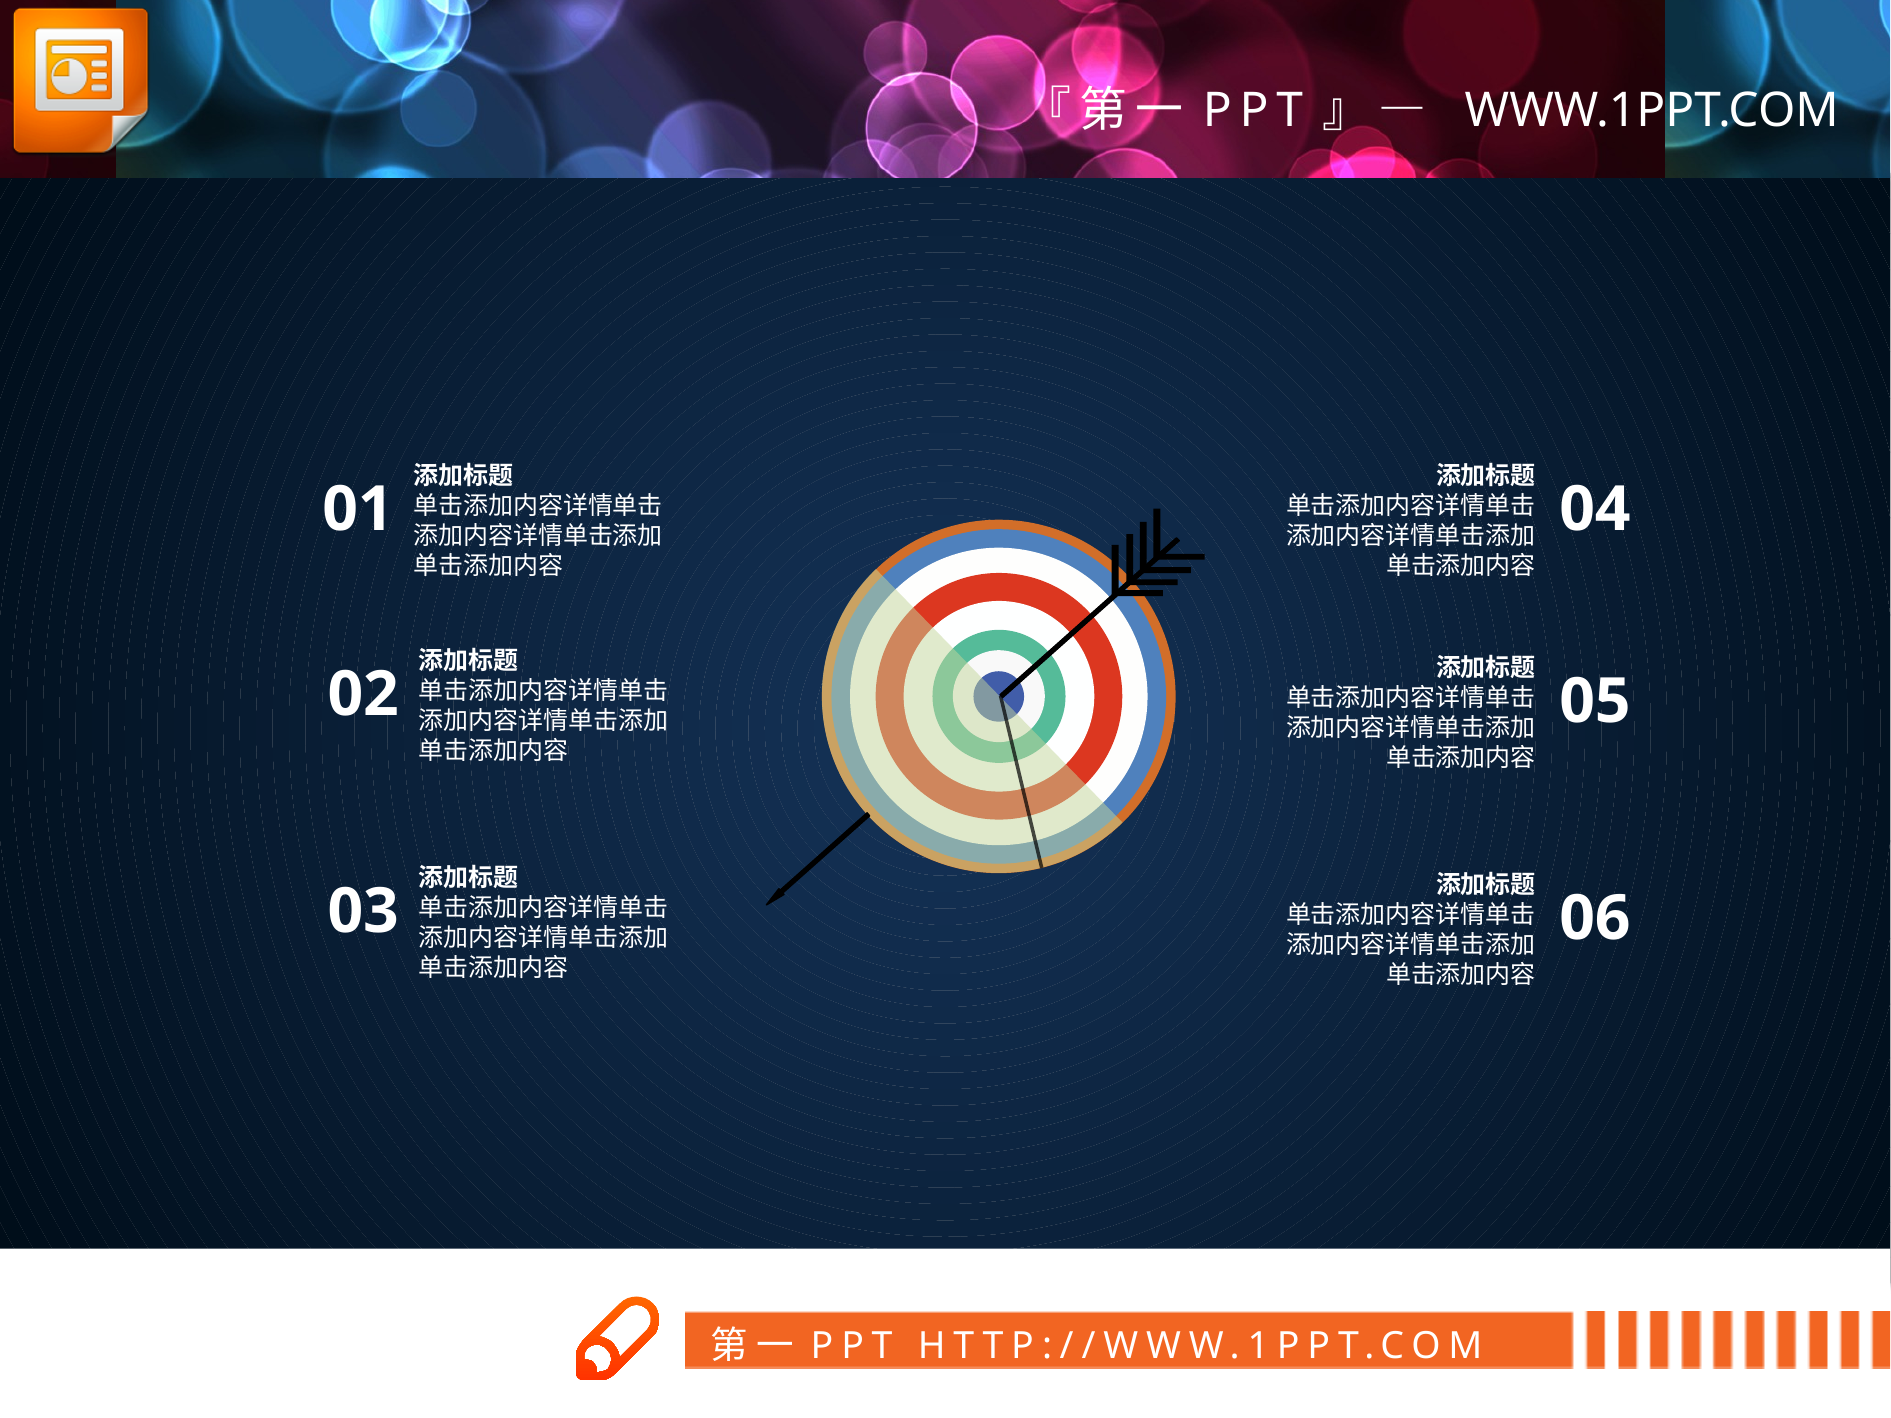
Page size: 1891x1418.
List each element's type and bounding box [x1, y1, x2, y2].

text_box [288, 622, 690, 775]
text_box [696, 508, 1248, 874]
text_box [288, 838, 690, 991]
text_box [1265, 846, 1670, 999]
picture [685, 1311, 1891, 1369]
picture [0, 0, 1891, 178]
text_box [1265, 436, 1670, 589]
text_box [1265, 629, 1670, 782]
text_box [283, 436, 685, 589]
